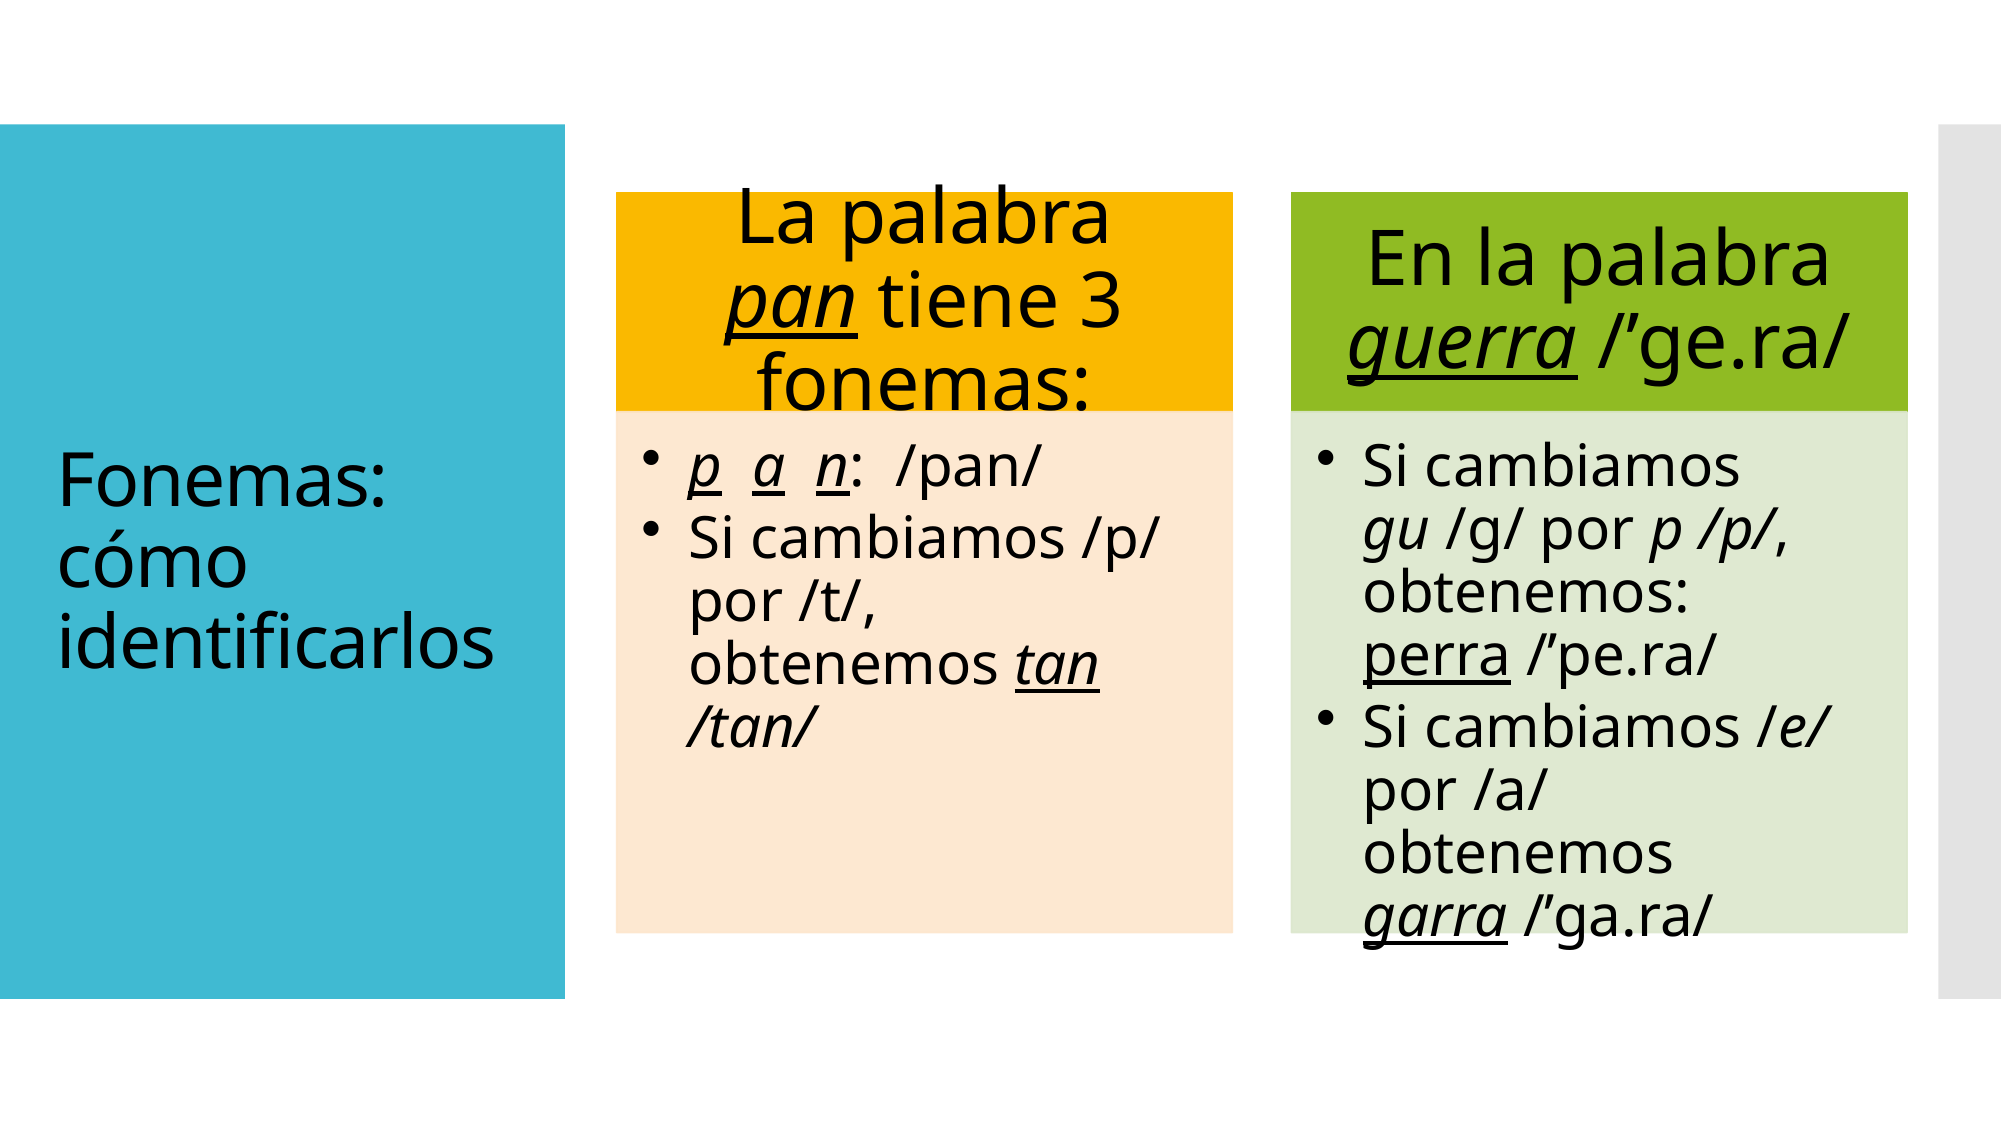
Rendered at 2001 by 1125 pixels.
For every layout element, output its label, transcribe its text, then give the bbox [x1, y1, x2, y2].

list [616, 145, 1935, 980]
title Fonemas: cómo identificarlos [41, 125, 525, 1003]
